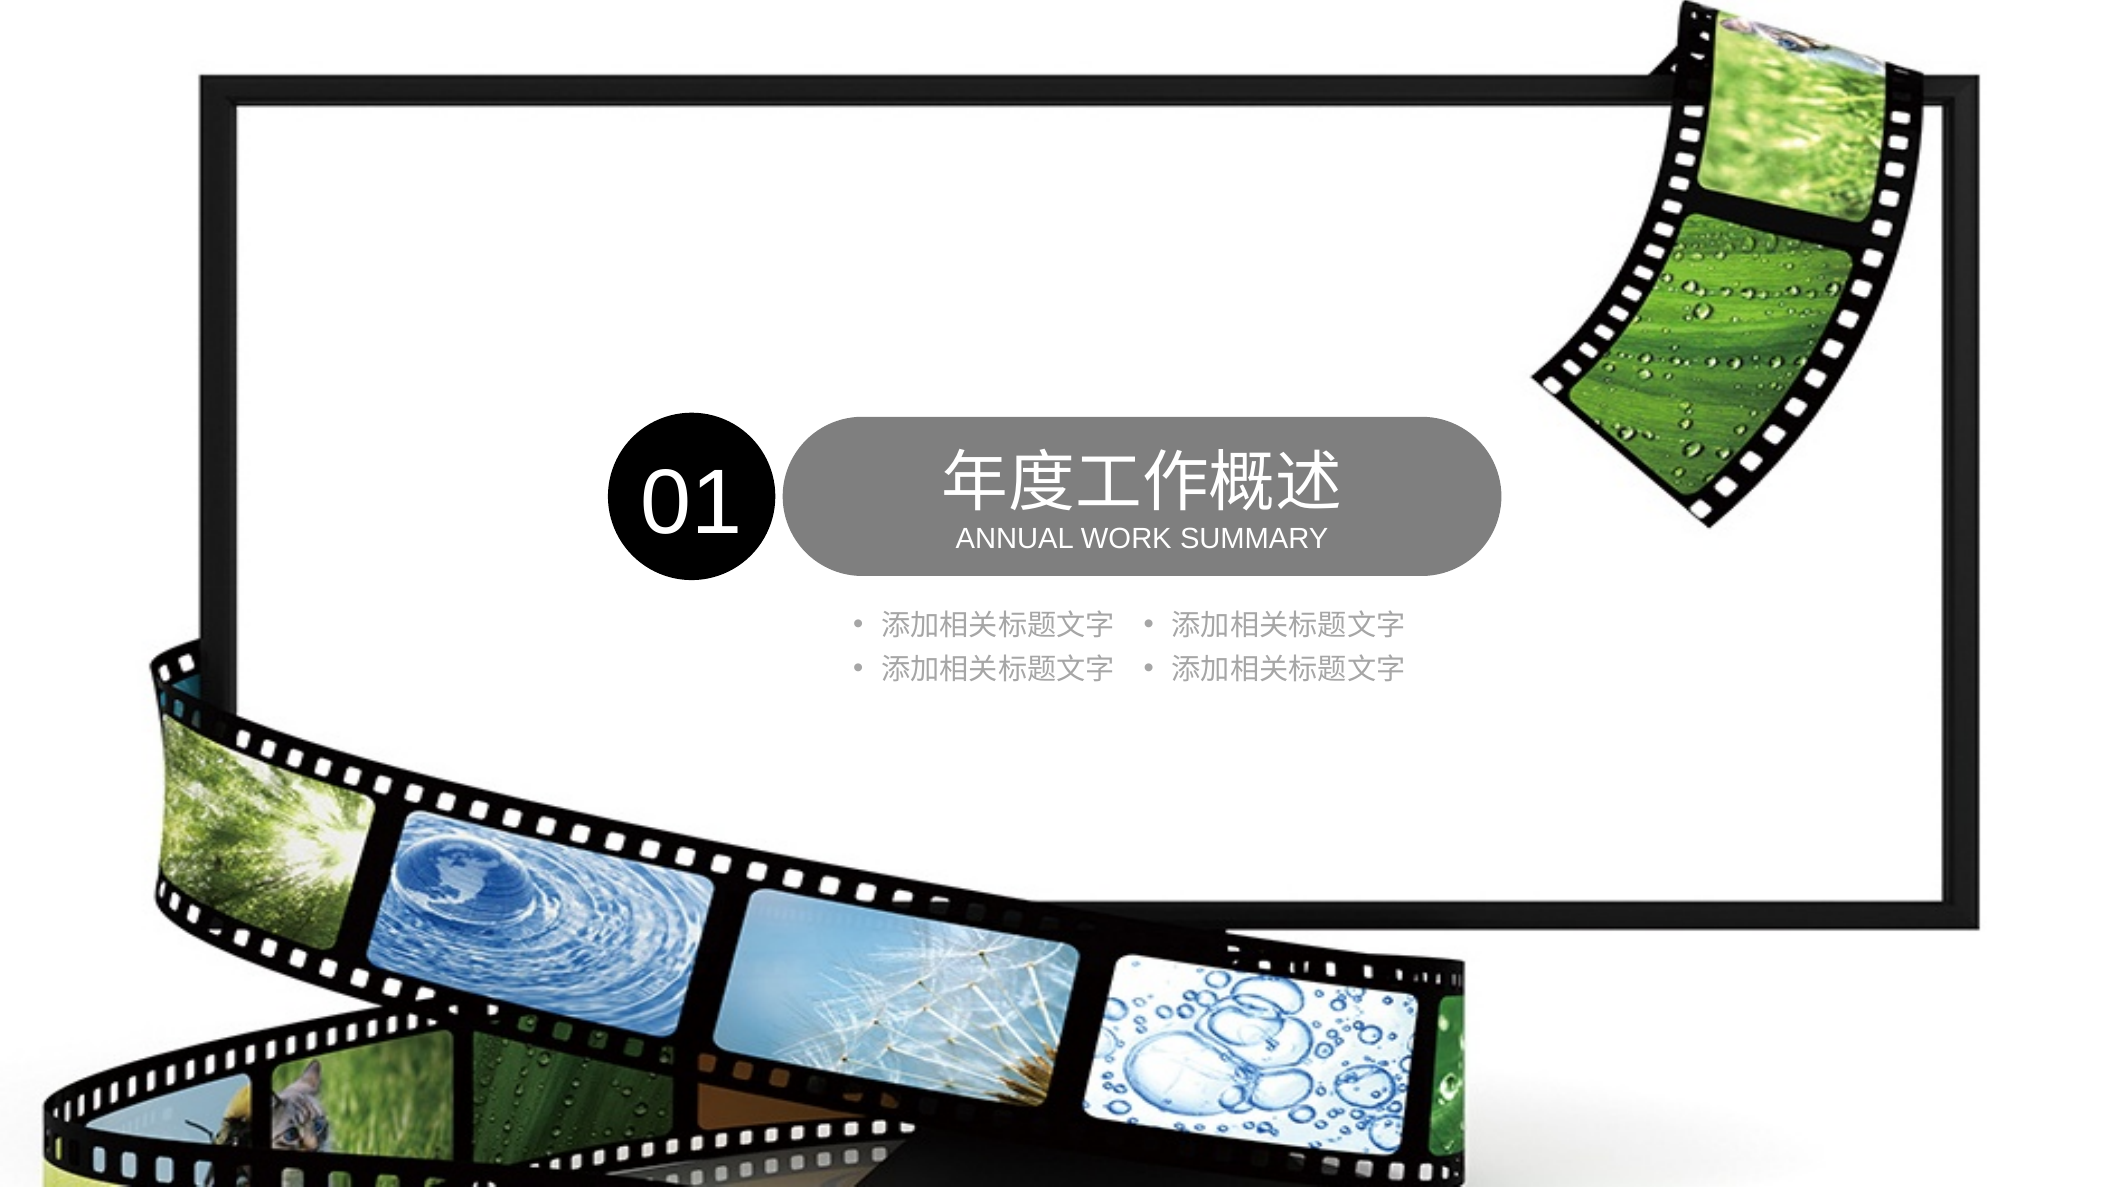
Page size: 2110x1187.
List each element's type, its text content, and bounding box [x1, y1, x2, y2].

text_box 添加相关标题文字 [1143, 605, 1406, 641]
text_box 添加相关标题文字 [1143, 650, 1406, 686]
text_box 添加相关标题文字 [852, 650, 1116, 686]
text_box [0, 0, 2110, 1187]
text_box 01 [606, 411, 777, 582]
text_box 添加相关标题文字 [852, 605, 1116, 641]
text_box [781, 415, 1503, 577]
